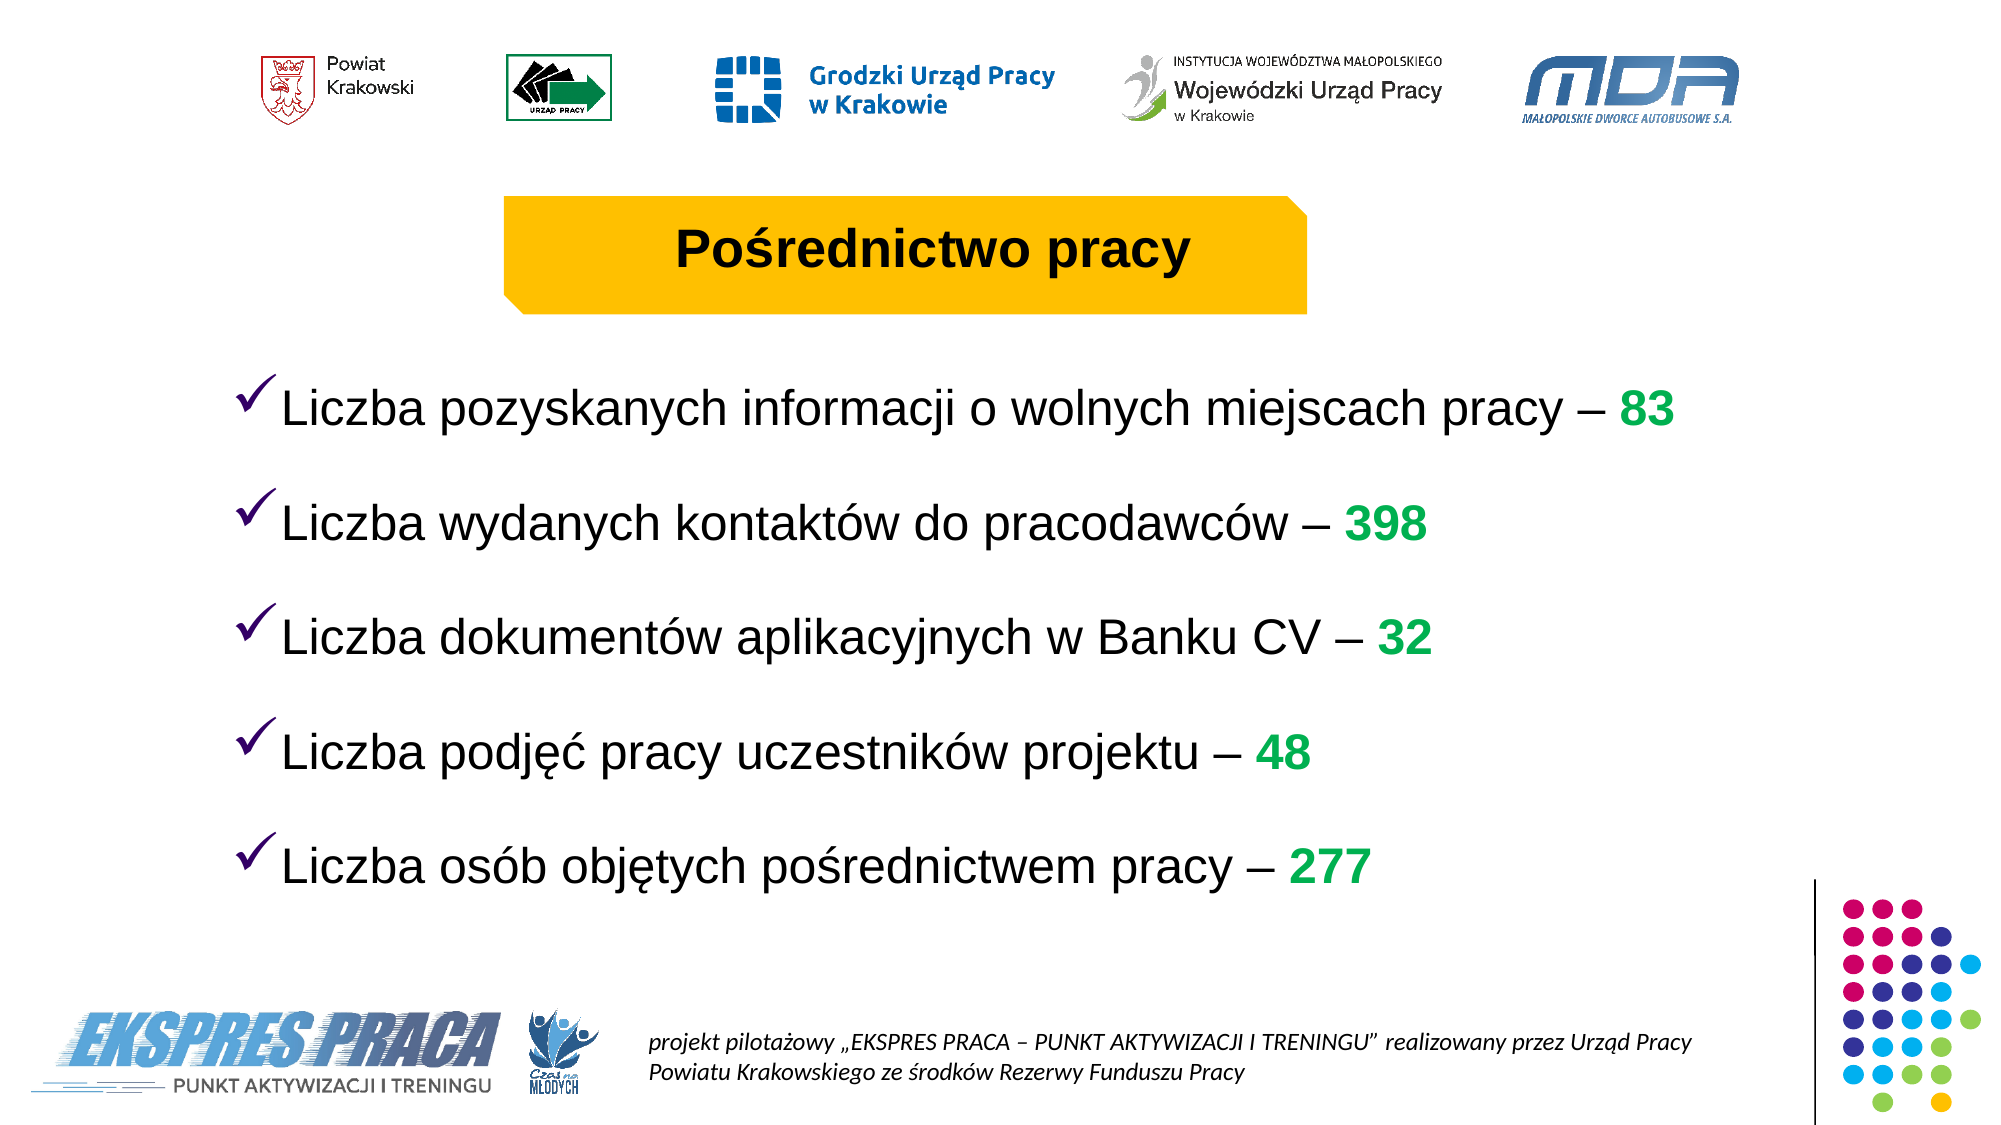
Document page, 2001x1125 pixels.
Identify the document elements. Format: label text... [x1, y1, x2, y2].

picture [31, 1011, 501, 1093]
text_box Pośrednictwo pracy [503, 196, 1308, 315]
picture [529, 1006, 599, 1094]
list Liczba pozyskanych informacji o wolnych miejscach pracy – 83 Liczba wydanych kontaktów do pracodawców – 398 Liczba dokumentów aplikacyjnych w Banku CV – 32 Liczba podjęć pracy uczestników projektu – 48 Liczba osób objętych pośrednictwem pracy – 277 [208, 326, 1733, 639]
picture [1120, 54, 1442, 121]
picture [1522, 56, 1739, 123]
picture [261, 56, 413, 125]
picture [715, 56, 1055, 123]
picture [506, 54, 612, 121]
